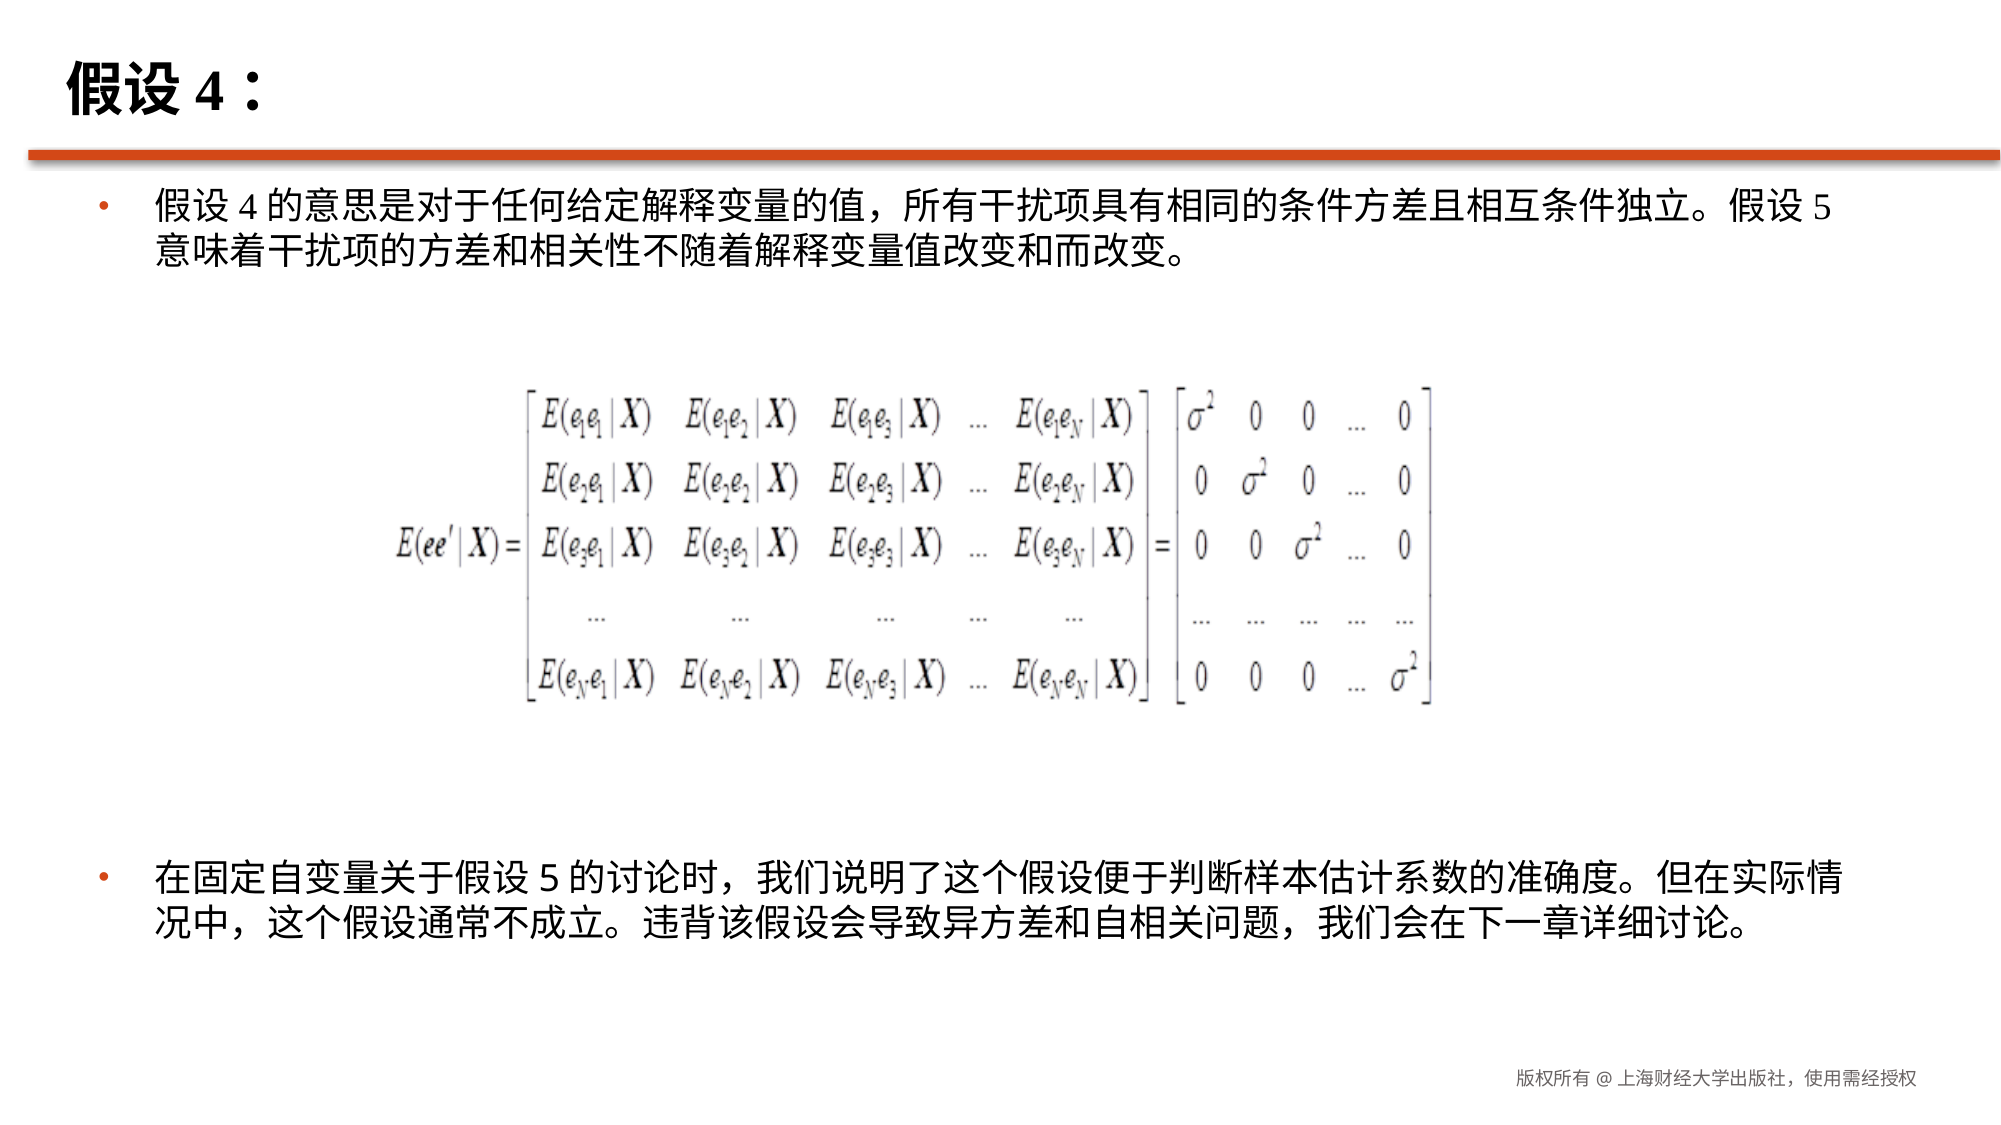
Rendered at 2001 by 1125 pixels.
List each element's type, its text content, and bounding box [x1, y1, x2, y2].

footer 版权所有@上海财经大学出版社，使用需经授权 [1483, 1046, 1950, 1109]
picture [392, 379, 1438, 716]
